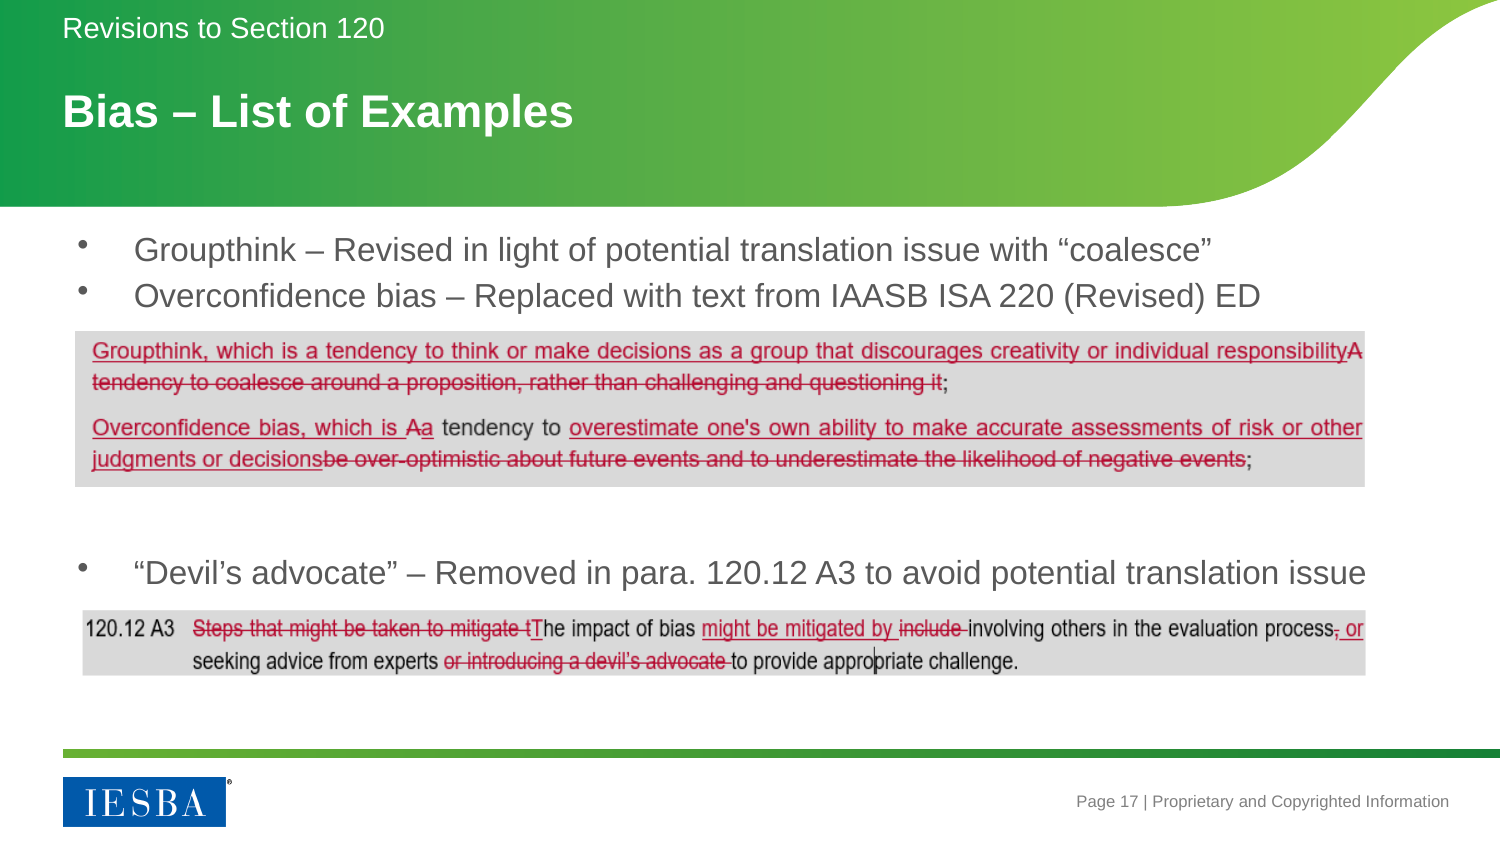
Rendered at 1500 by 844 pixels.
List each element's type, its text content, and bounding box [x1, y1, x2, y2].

picture [74, 609, 1370, 677]
picture [63, 777, 232, 827]
title Bias – List of Examples [62, 46, 1300, 172]
picture [0, 0, 1500, 207]
subtitle Revisions to Section 120 [62, 9, 500, 38]
list Groupthink – Revised in light of potential translation issue with “coalesce” Overconfidence bias – Replaced with text from IAASB ISA 220 (Revised) ED “Devil’s advocate” – Removed in para. 120.12 A3 to avoid potential translation issue [62, 220, 1450, 724]
picture [74, 331, 1370, 487]
